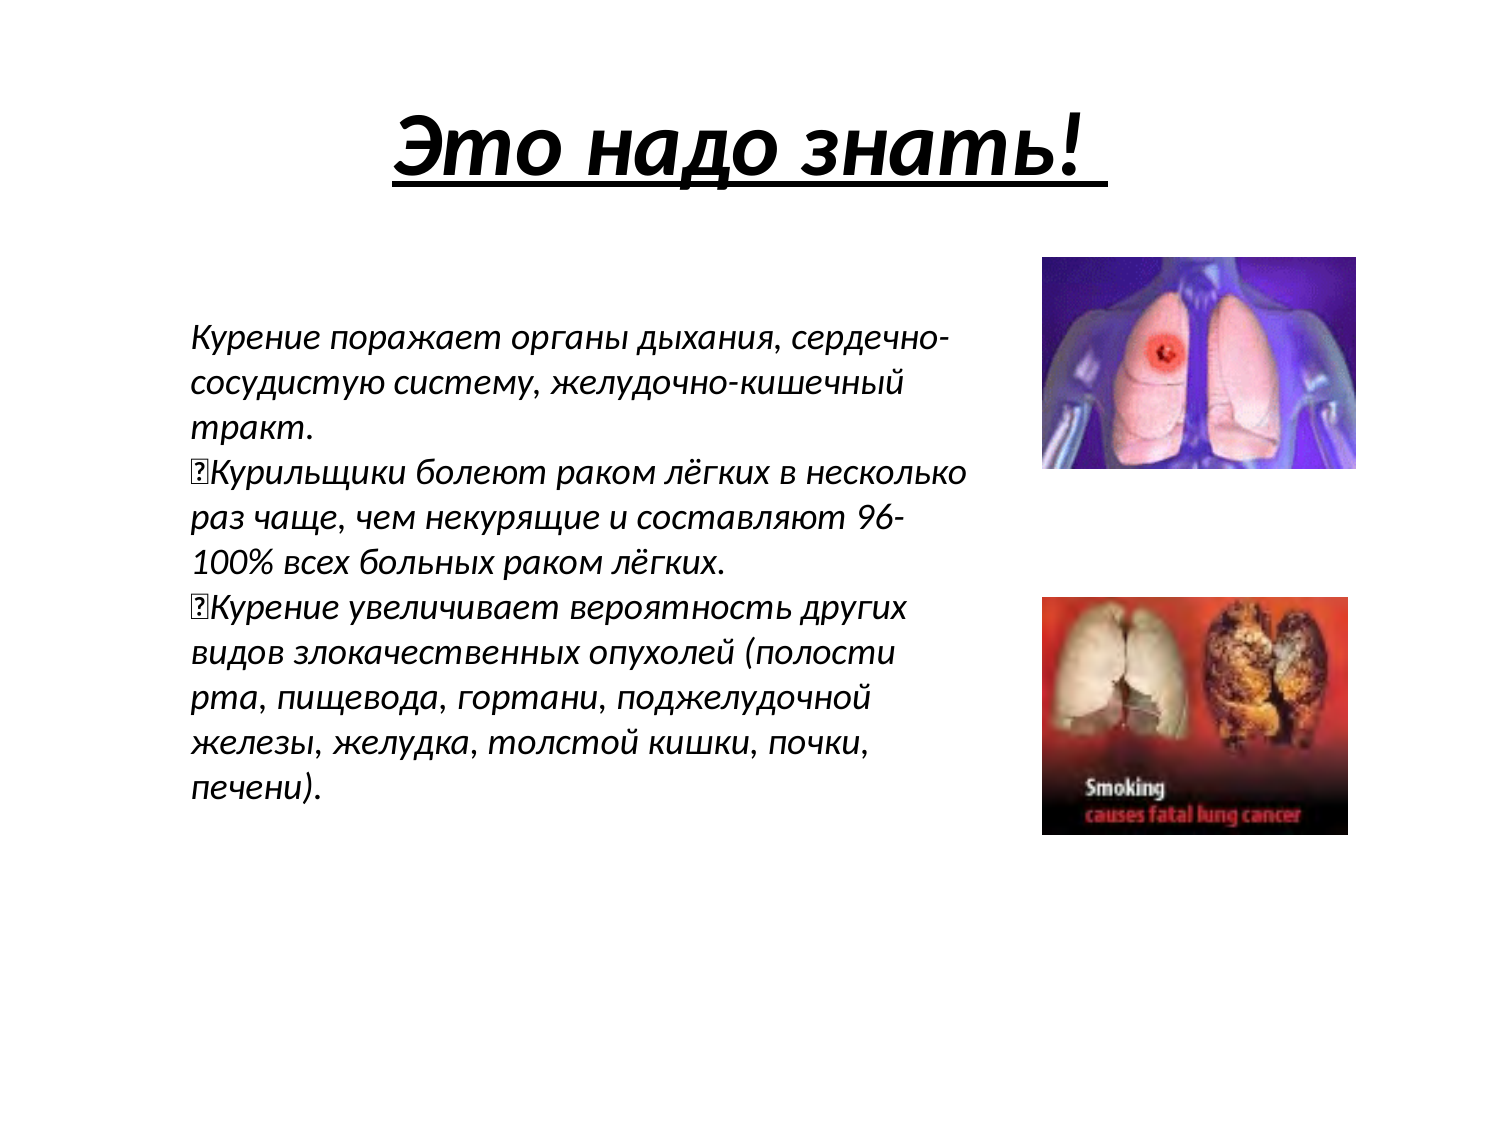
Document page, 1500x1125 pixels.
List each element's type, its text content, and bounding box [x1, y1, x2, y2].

title Это надо знать! [75, 45, 1425, 233]
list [1042, 257, 1356, 469]
picture [1042, 597, 1348, 835]
text_box Курение поражает органы дыхания, сердечно-сосудистую систему, желудочно-кишечный тракт. Курильщики болеют раком лёгких в несколько раз чаще, чем некурящие и составляют 96-100% всех больных раком лёгких. Курение увеличивает вероятность других видов злокачественных опухолей (полости рта, пищевода, гортани, поджелудочной железы, желудка, толстой кишки, почки, печени). [175, 259, 985, 815]
